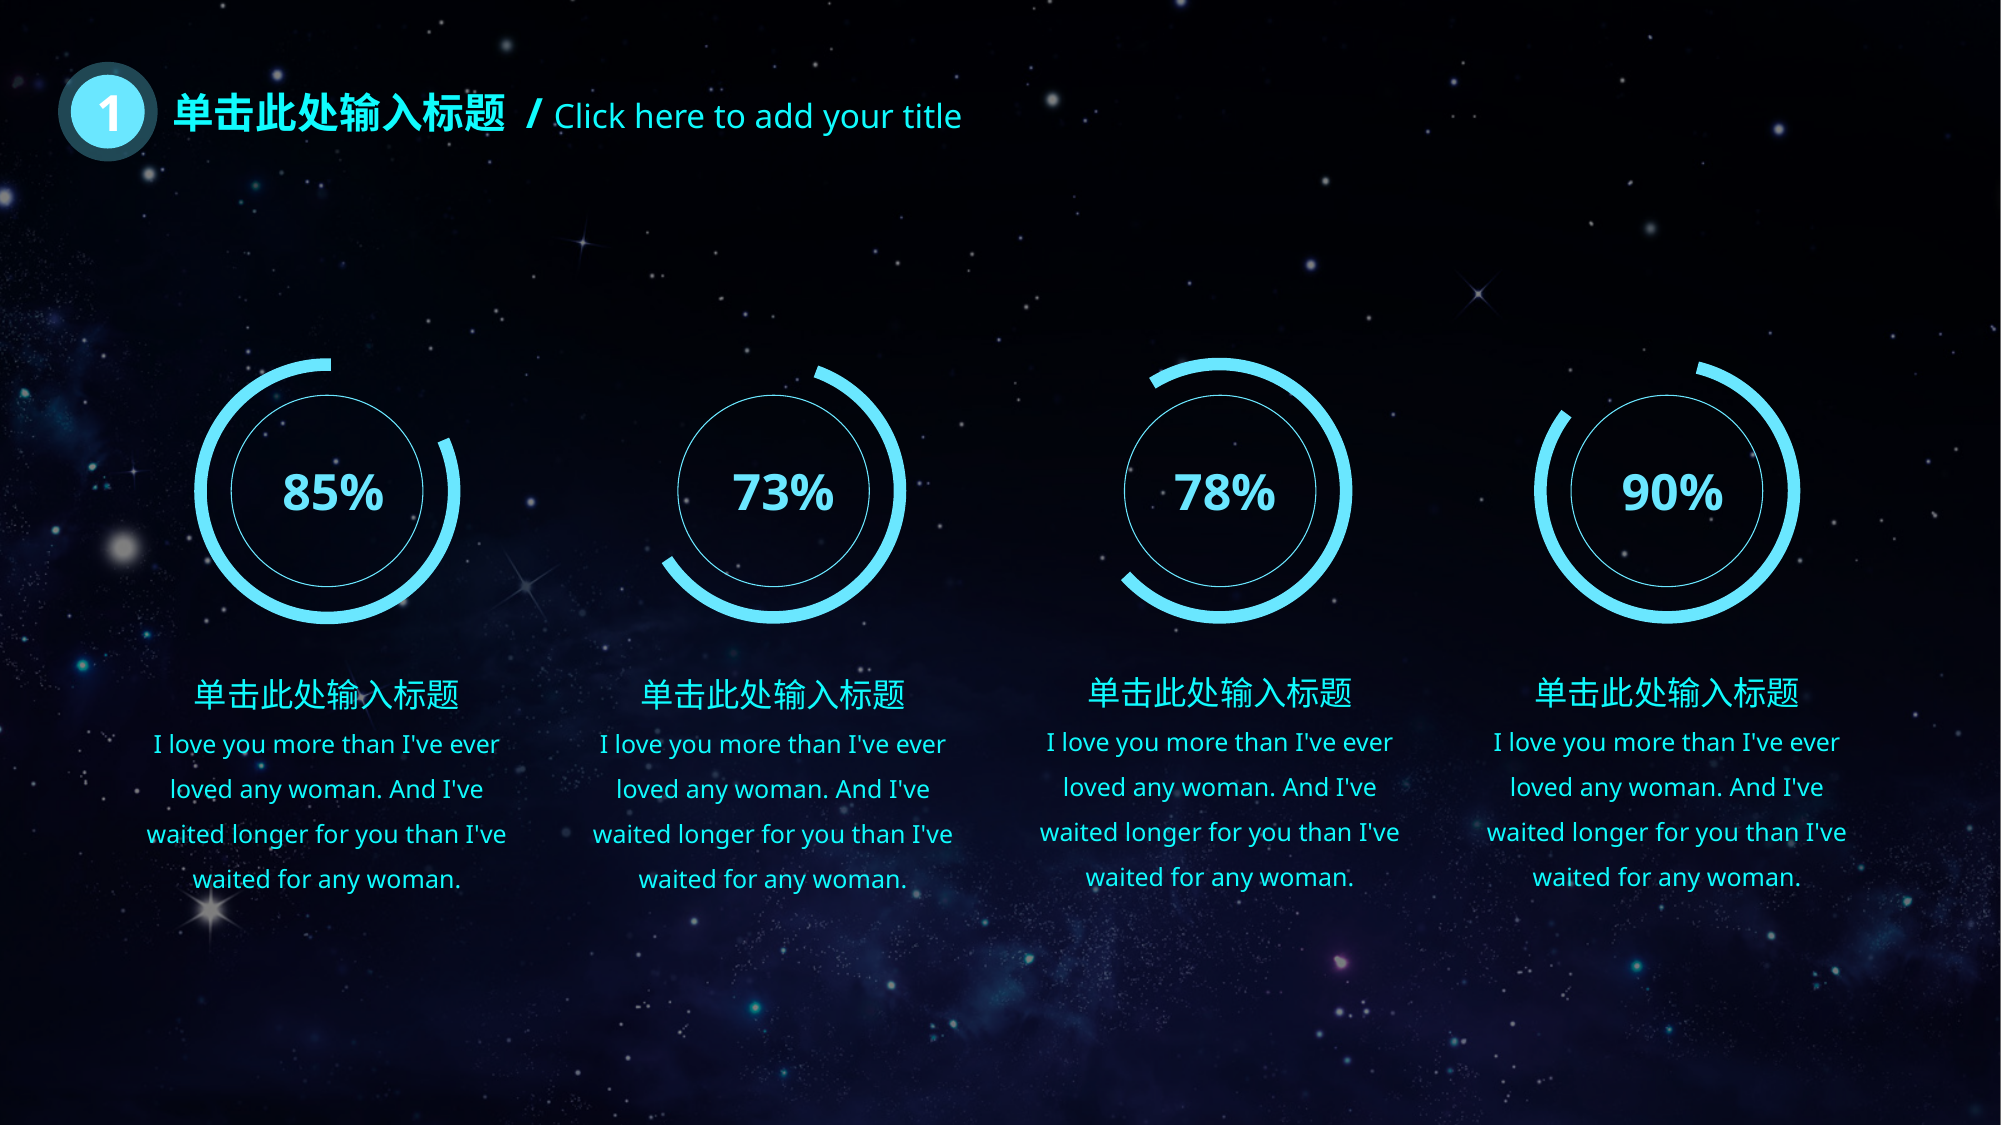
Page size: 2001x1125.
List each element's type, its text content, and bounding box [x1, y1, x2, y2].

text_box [58, 61, 158, 162]
text_box 单击此处输入标题 I love you more than I've ever loved any woman. And I've waited longer for you than I've waited for any woman. [127, 646, 527, 901]
text_box 单击此处输入标题 I love you more than I've ever loved any woman. And I've waited longer for you than I've waited for any woman. [1467, 644, 1867, 899]
text_box 单击此处输入标题 / Click here to add your title [158, 78, 1017, 144]
picture [0, 0, 2001, 1125]
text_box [646, 363, 900, 618]
text_box 单击此处输入标题 I love you more than I've ever loved any woman. And I've waited longer for you than I've waited for any woman. [573, 646, 973, 901]
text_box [1092, 363, 1347, 618]
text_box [1540, 363, 1795, 618]
text_box 单击此处输入标题 I love you more than I've ever loved any woman. And I've waited longer for you than I've waited for any woman. [1020, 644, 1420, 899]
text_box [200, 364, 455, 618]
